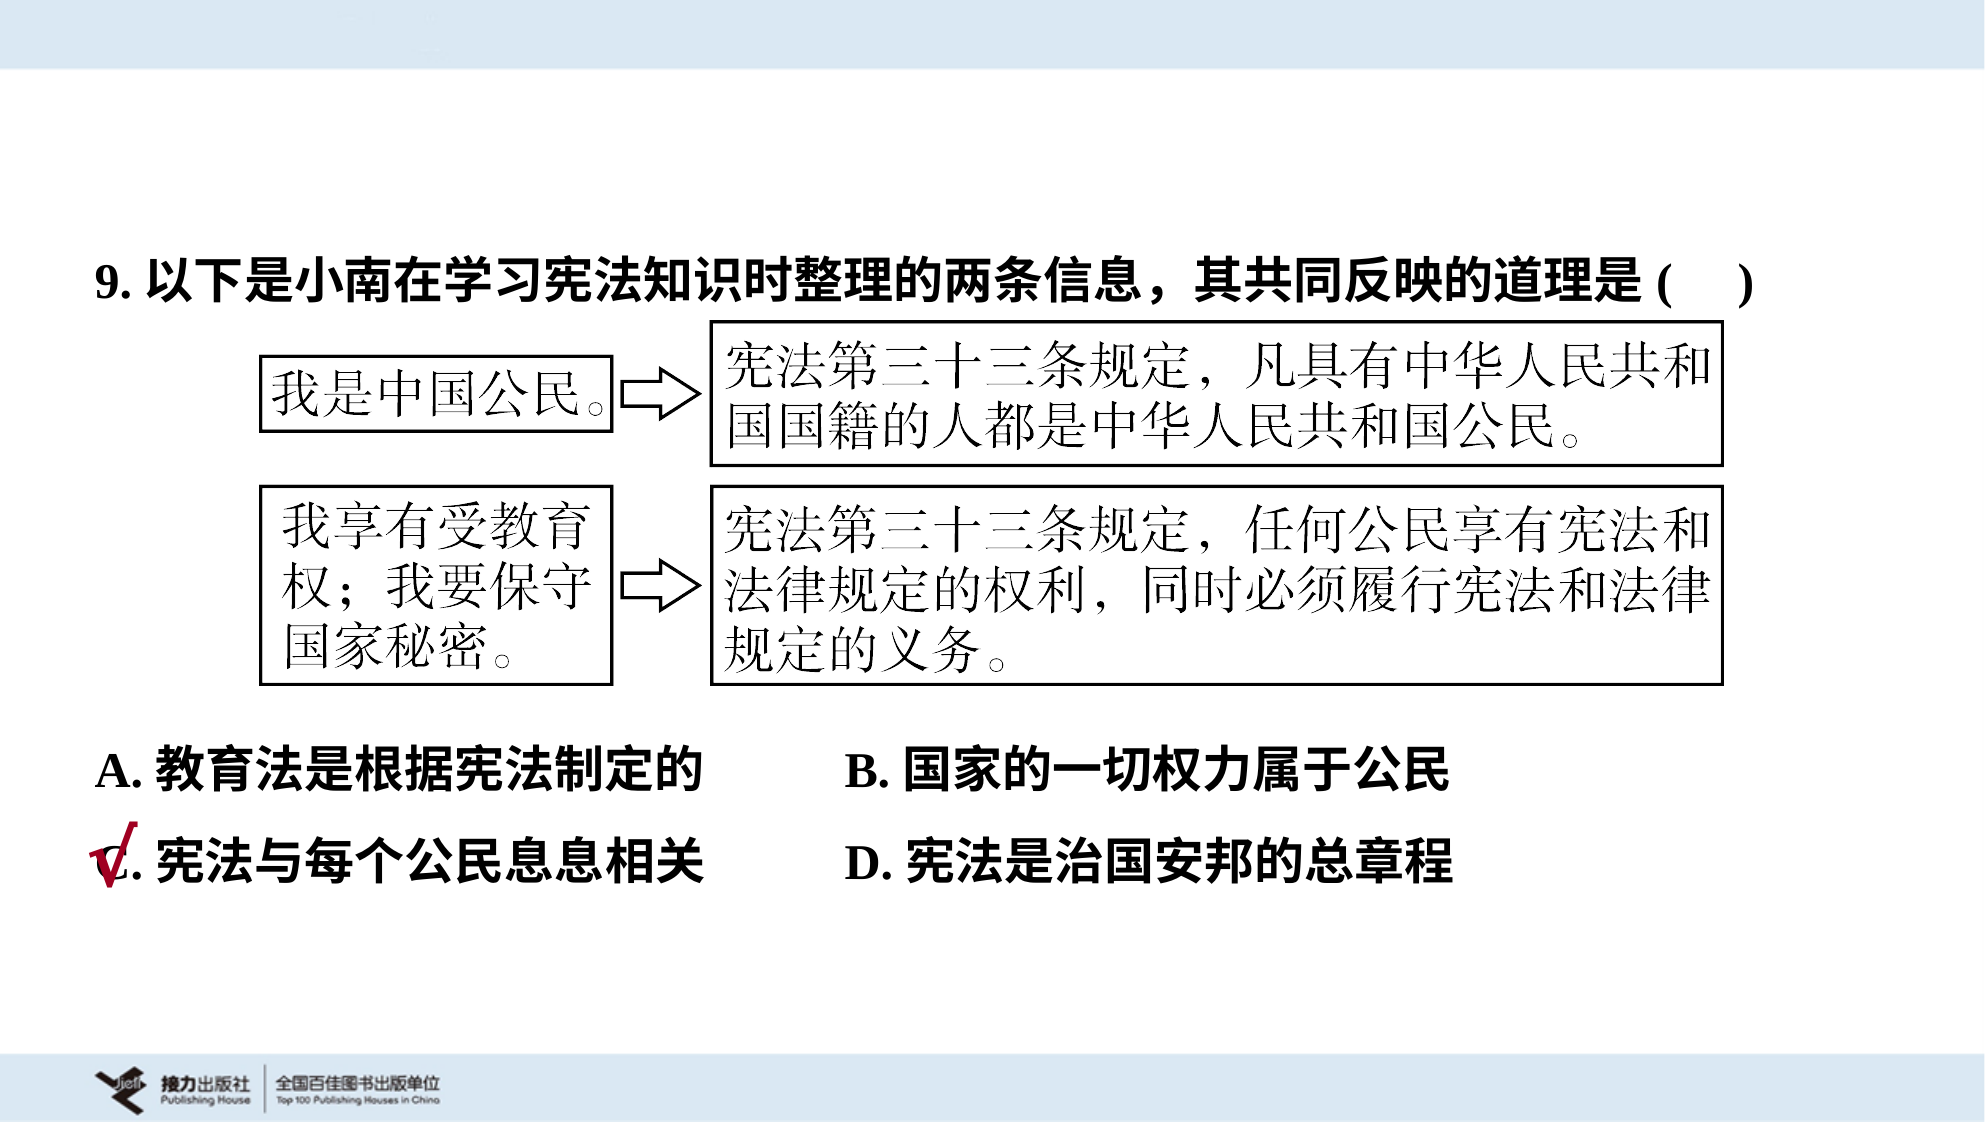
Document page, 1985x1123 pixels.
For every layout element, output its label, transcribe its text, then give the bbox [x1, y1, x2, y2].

text_box 9.以下是小南在学习宪法知识时整理的两条信息，其共同反映的道理是( ) [94, 221, 1892, 309]
text_box A.教育法是根据宪法制定的 B.国家的一切权力属于公民 C.宪法与每个公民息息相关 D.宪法是治国安邦的总章程 [94, 706, 1892, 890]
text_box √ [86, 809, 139, 903]
picture [0, 0, 1985, 1122]
